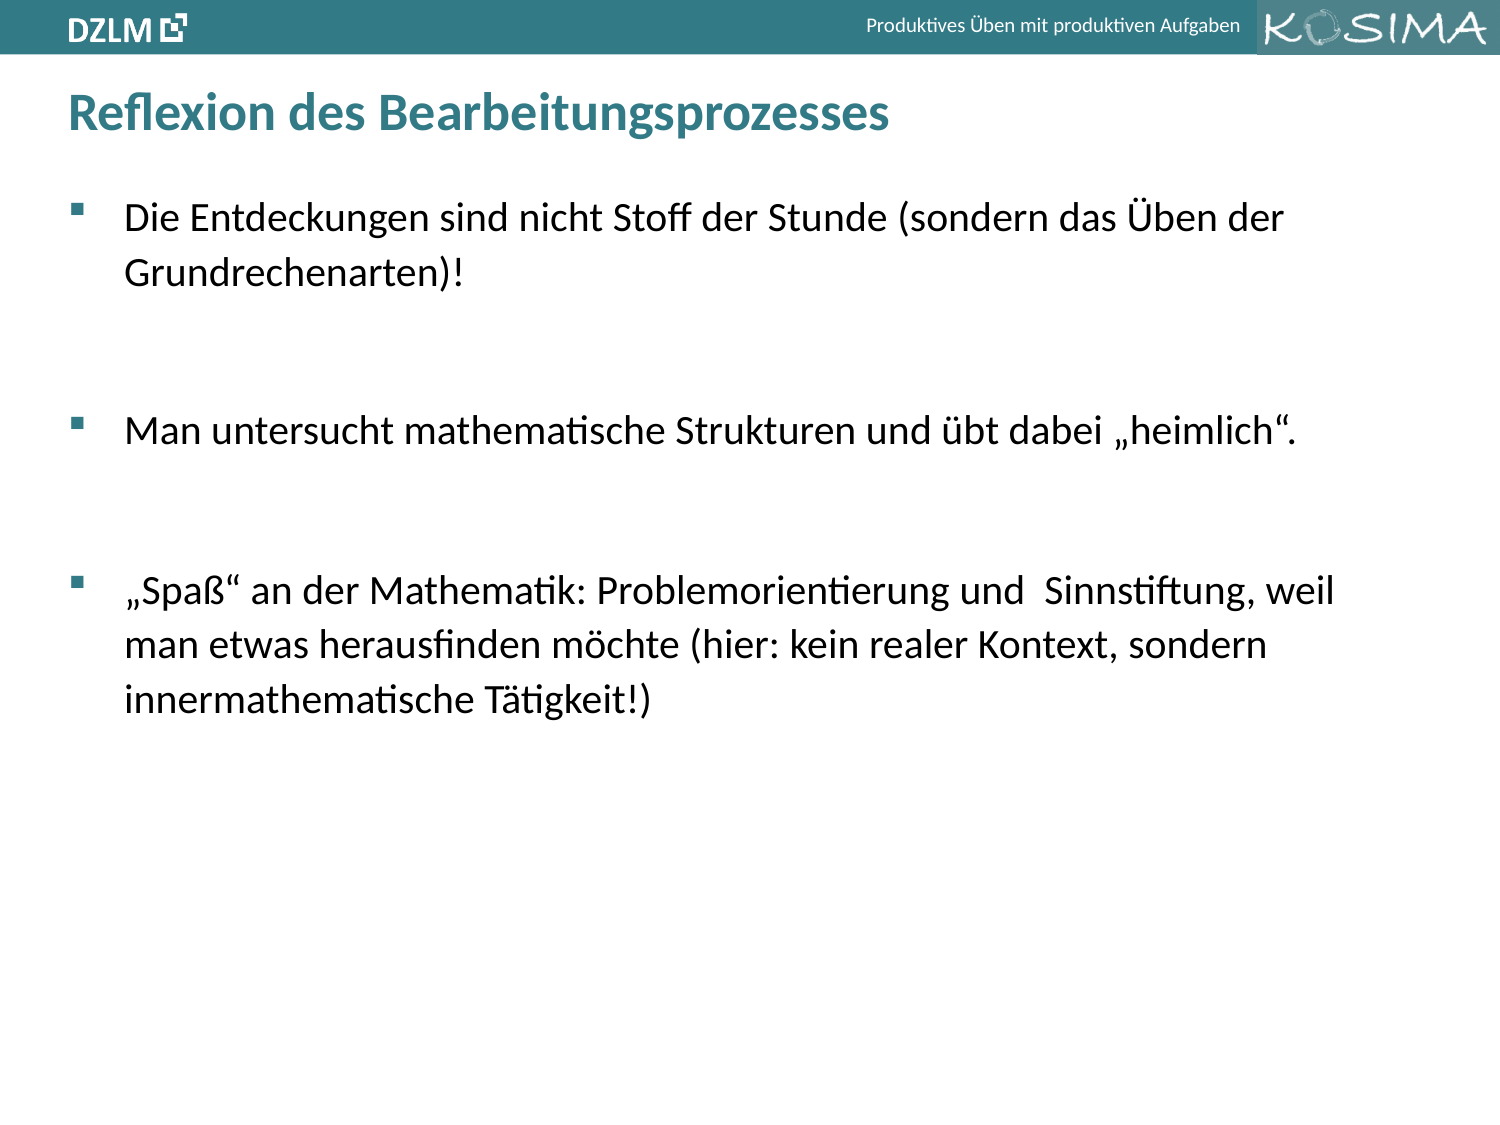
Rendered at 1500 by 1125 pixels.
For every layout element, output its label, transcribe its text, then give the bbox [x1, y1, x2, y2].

list Die Entdeckungen sind nicht Stoff der Stunde (sondern das Üben der Grundrechenarten)! Man untersucht mathematische Strukturen und übt dabei „heimlich“. „Spaß“ an der Mathematik: Problemorientierung und Sinnstiftung, weil man etwas herausfinden möchte (hier: kein realer Kontext, sondern innermathematische Tätigkeit!) [52, 184, 1436, 1071]
title Reflexion des Bearbeitungsprozesses [53, 68, 1436, 149]
